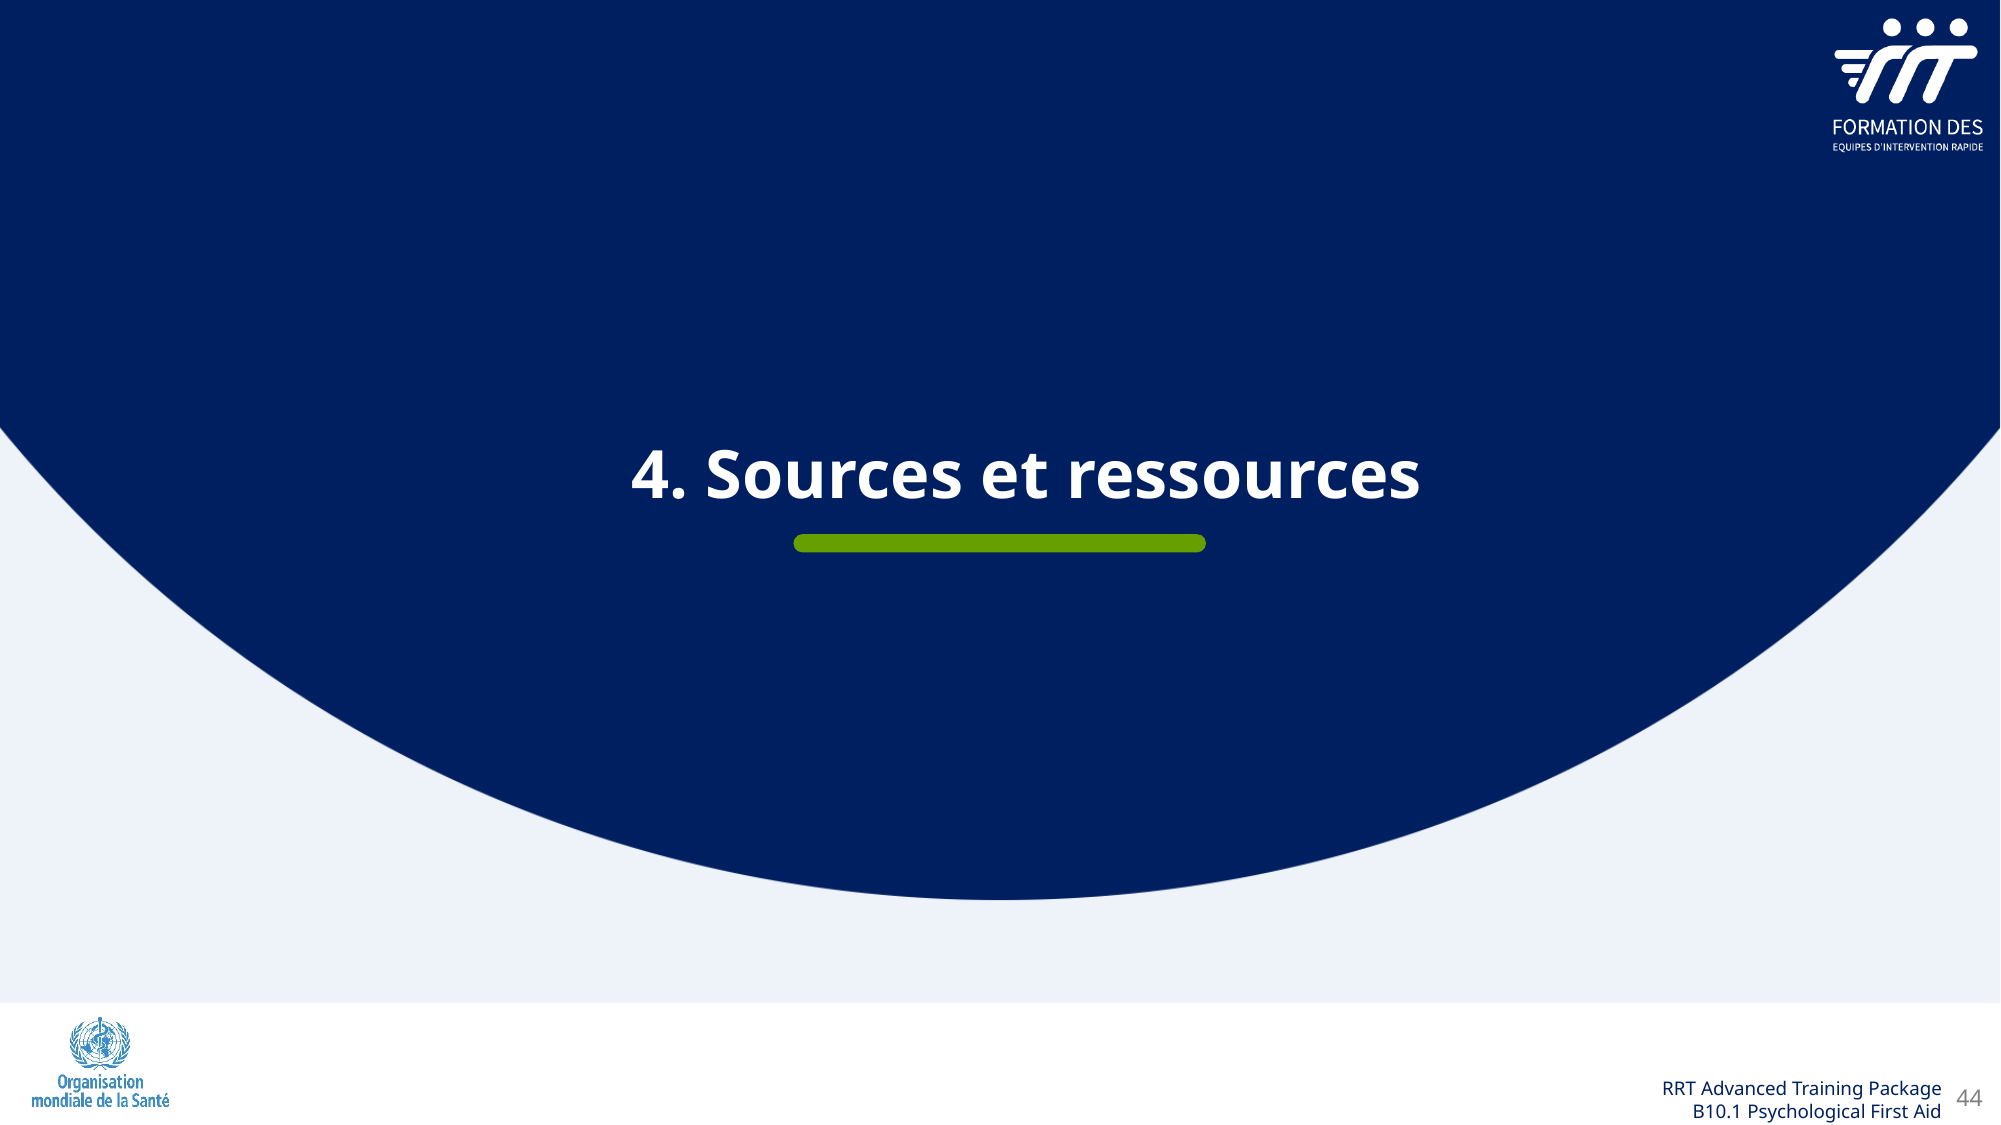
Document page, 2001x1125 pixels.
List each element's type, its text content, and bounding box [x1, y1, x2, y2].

picture [30, 1015, 170, 1108]
text_box 4. Sources et ressources [96, 323, 1958, 631]
picture [0, 0, 2001, 1003]
